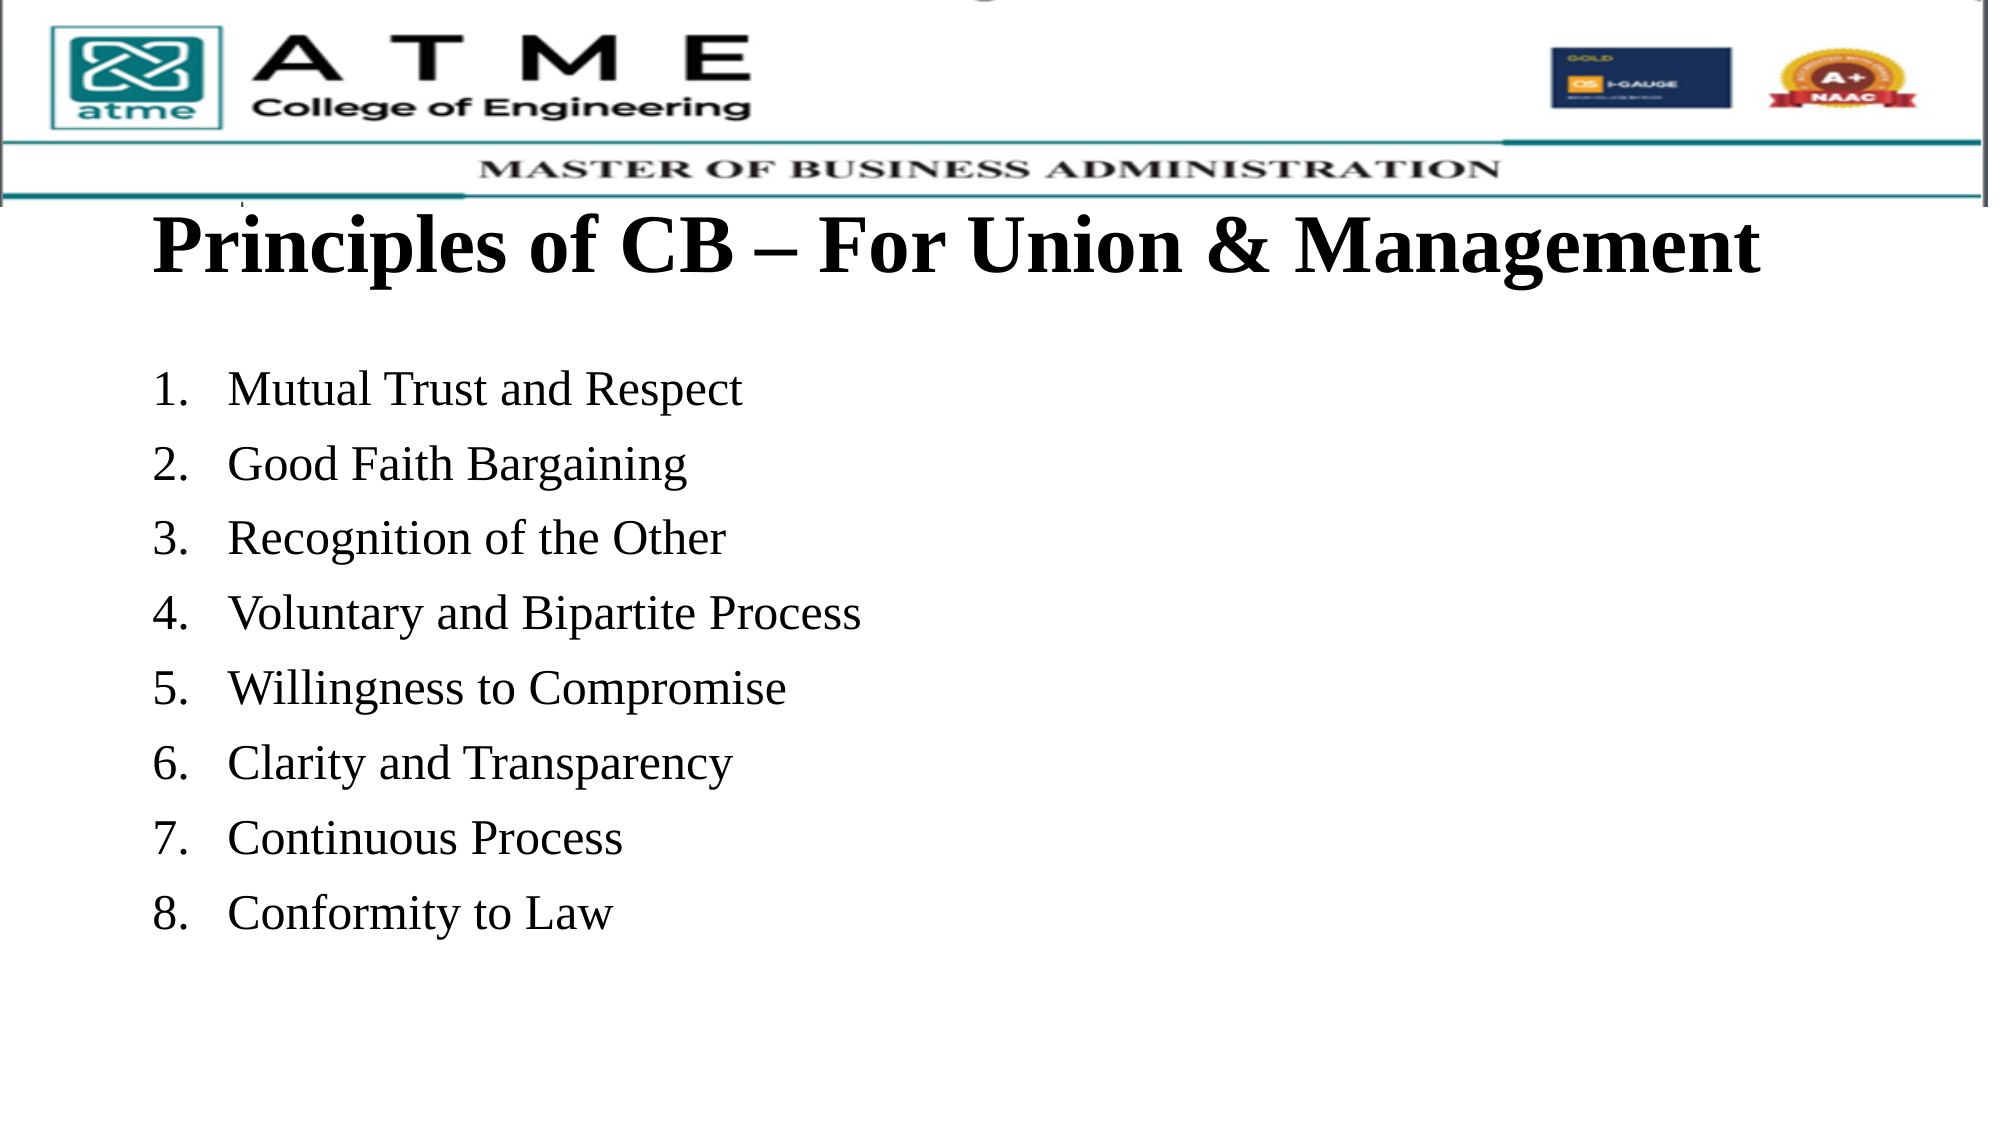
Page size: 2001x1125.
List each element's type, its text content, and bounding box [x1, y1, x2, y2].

list Mutual Trust and Respect Good Faith Bargaining Recognition of the Other Voluntary and Bipartite Process Willingness to Compromise Clarity and Transparency Continuous Process Conformity to Law [137, 354, 1863, 1014]
title Principles of CB – For Union & Management [137, 137, 1863, 354]
picture [0, 0, 1988, 207]
